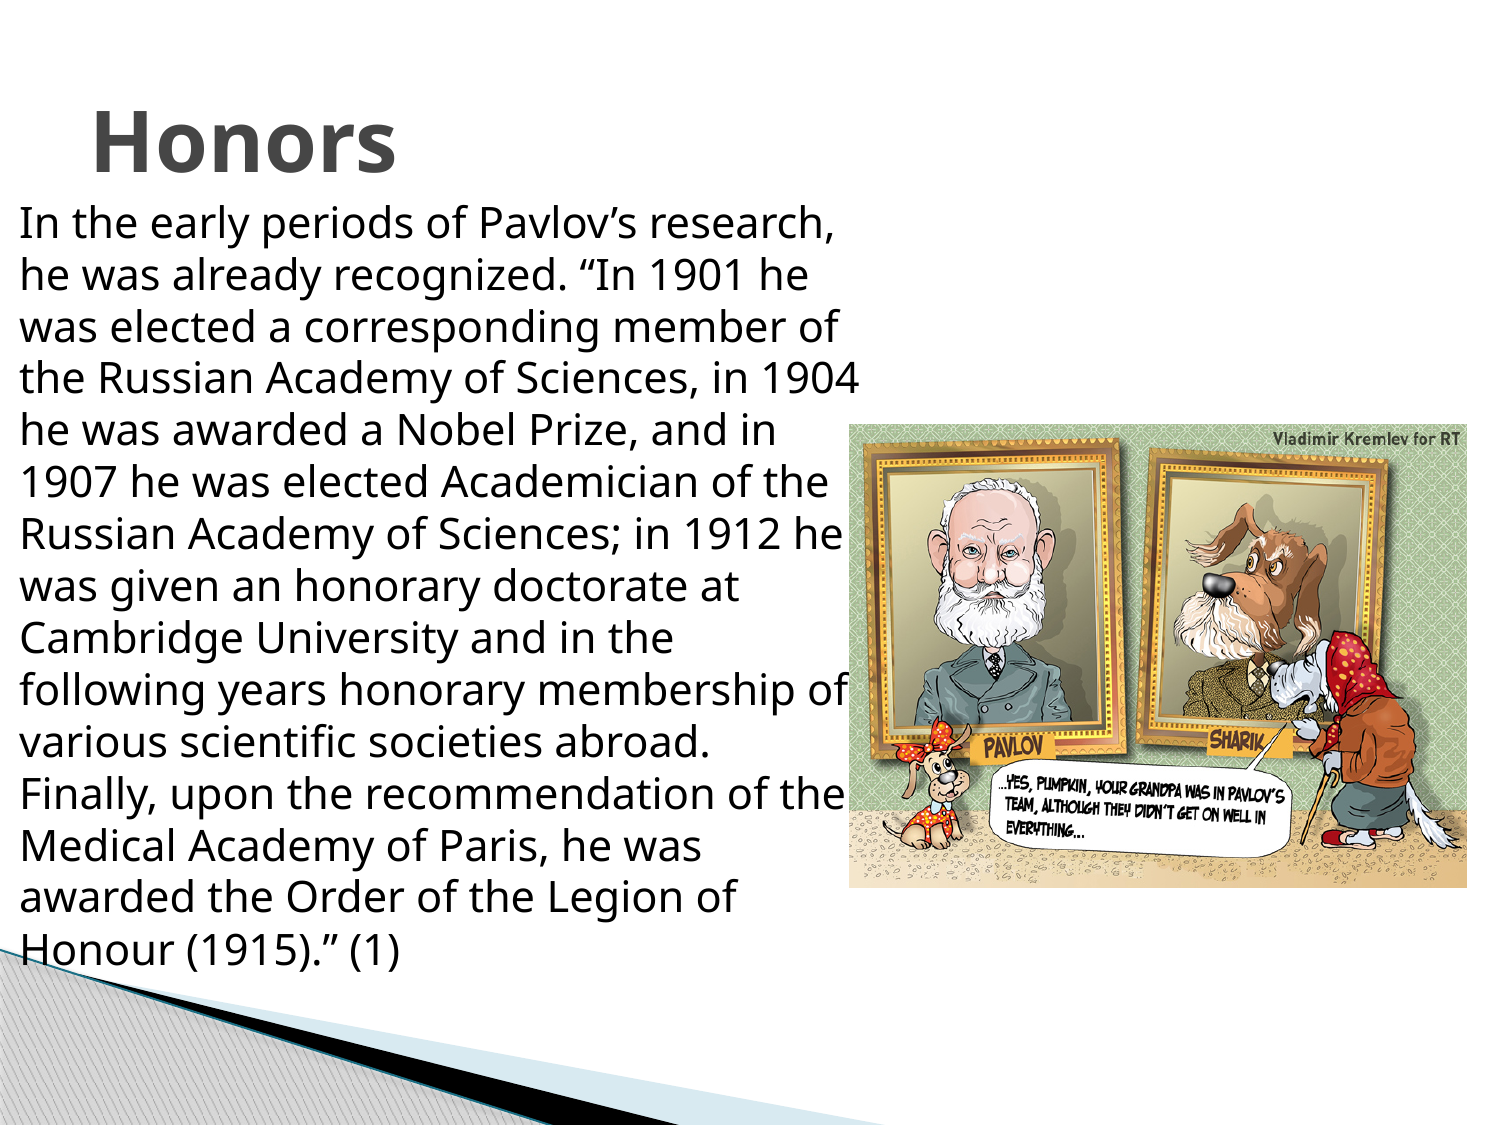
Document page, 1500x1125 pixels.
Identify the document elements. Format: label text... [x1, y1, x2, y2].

list In the early periods of Pavlov’s research, he was already recognized. “In 1901 he was elected a corresponding member of the Russian Academy of Sciences, in 1904 he was awarded a Nobel Prize, and in 1907 he was elected Academician of the Russian Academy of Sciences; in 1912 he was given an honorary doctorate at Cambridge University and in the following years honorary membership of various scientific societies abroad. Finally, upon the recommendation of the Medical Academy of Paris, he was awarded the Order of the Legion of Honour (1915).” (1) [0, 187, 875, 1038]
title Honors [75, 45, 1425, 233]
picture [849, 424, 1467, 888]
